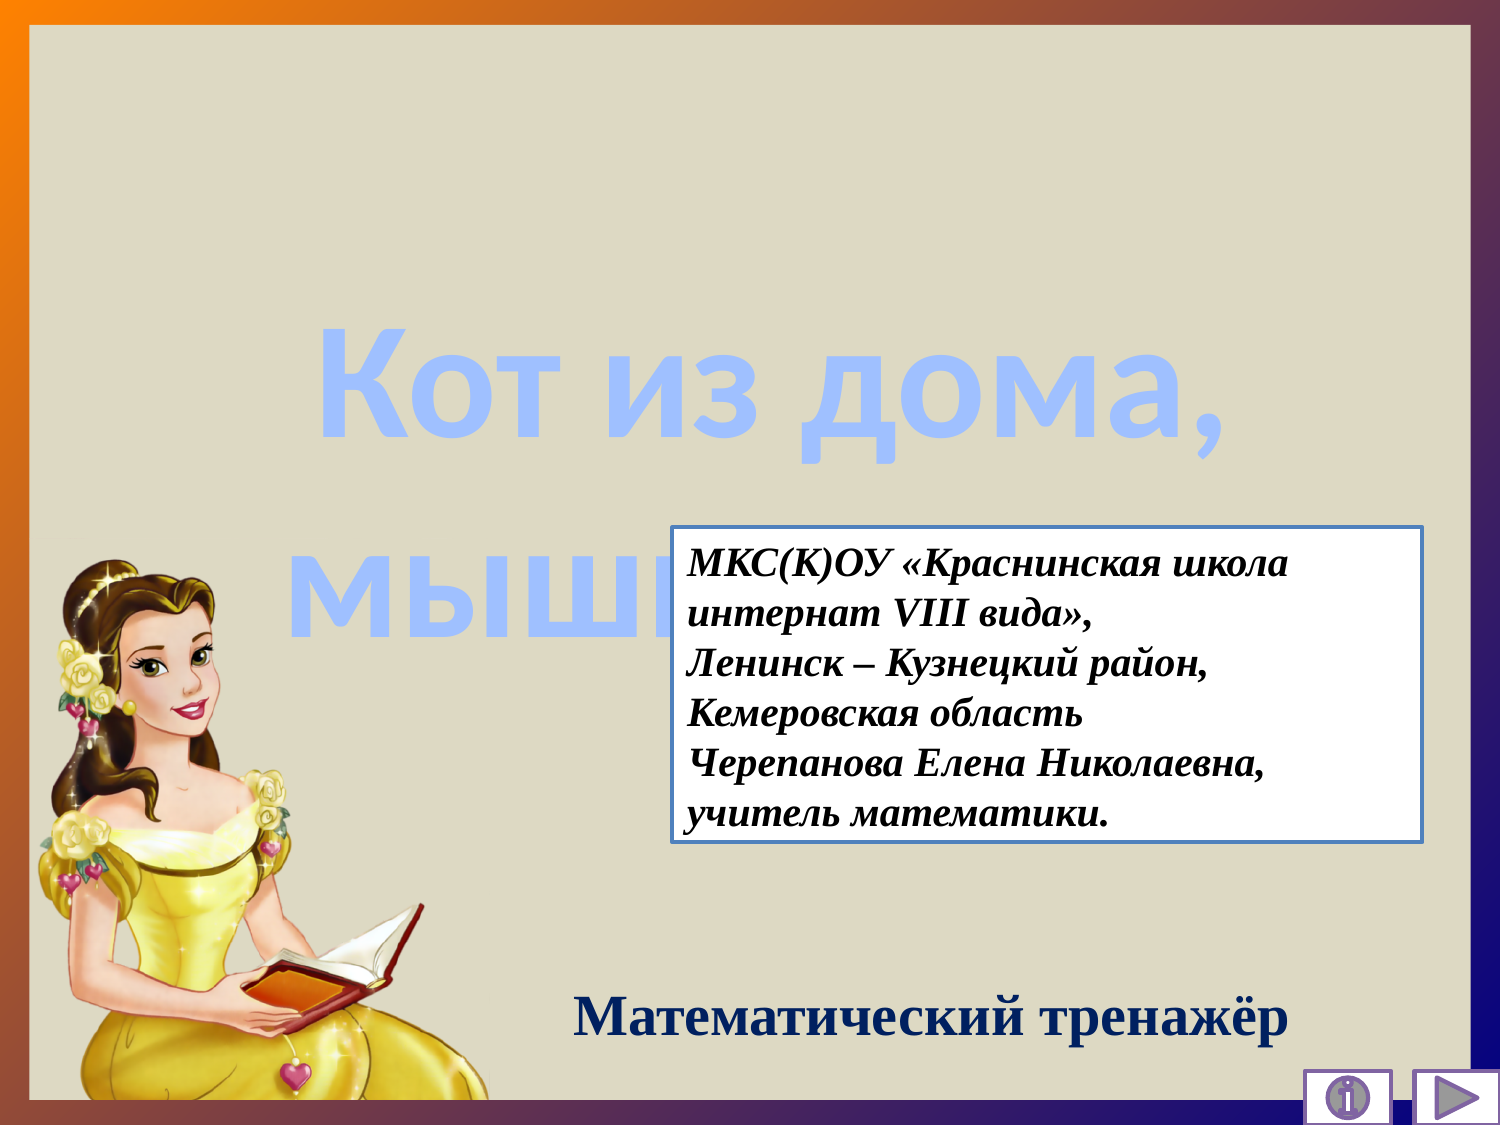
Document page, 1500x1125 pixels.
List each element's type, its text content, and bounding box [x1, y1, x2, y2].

subtitle Математический тренажёр [406, 969, 1457, 1073]
text_box [1303, 1069, 1393, 1125]
title Кот из дома, мыши в пляс [135, 349, 1411, 591]
text_box МКС(К)ОУ «Краснинская школа интернат VIII вида», Ленинск – Кузнецкий район, Кемеровская область Черепанова Елена Николаевна, учитель математики. [670, 525, 1424, 844]
picture [29, 538, 490, 1100]
text_box [1412, 1069, 1500, 1125]
